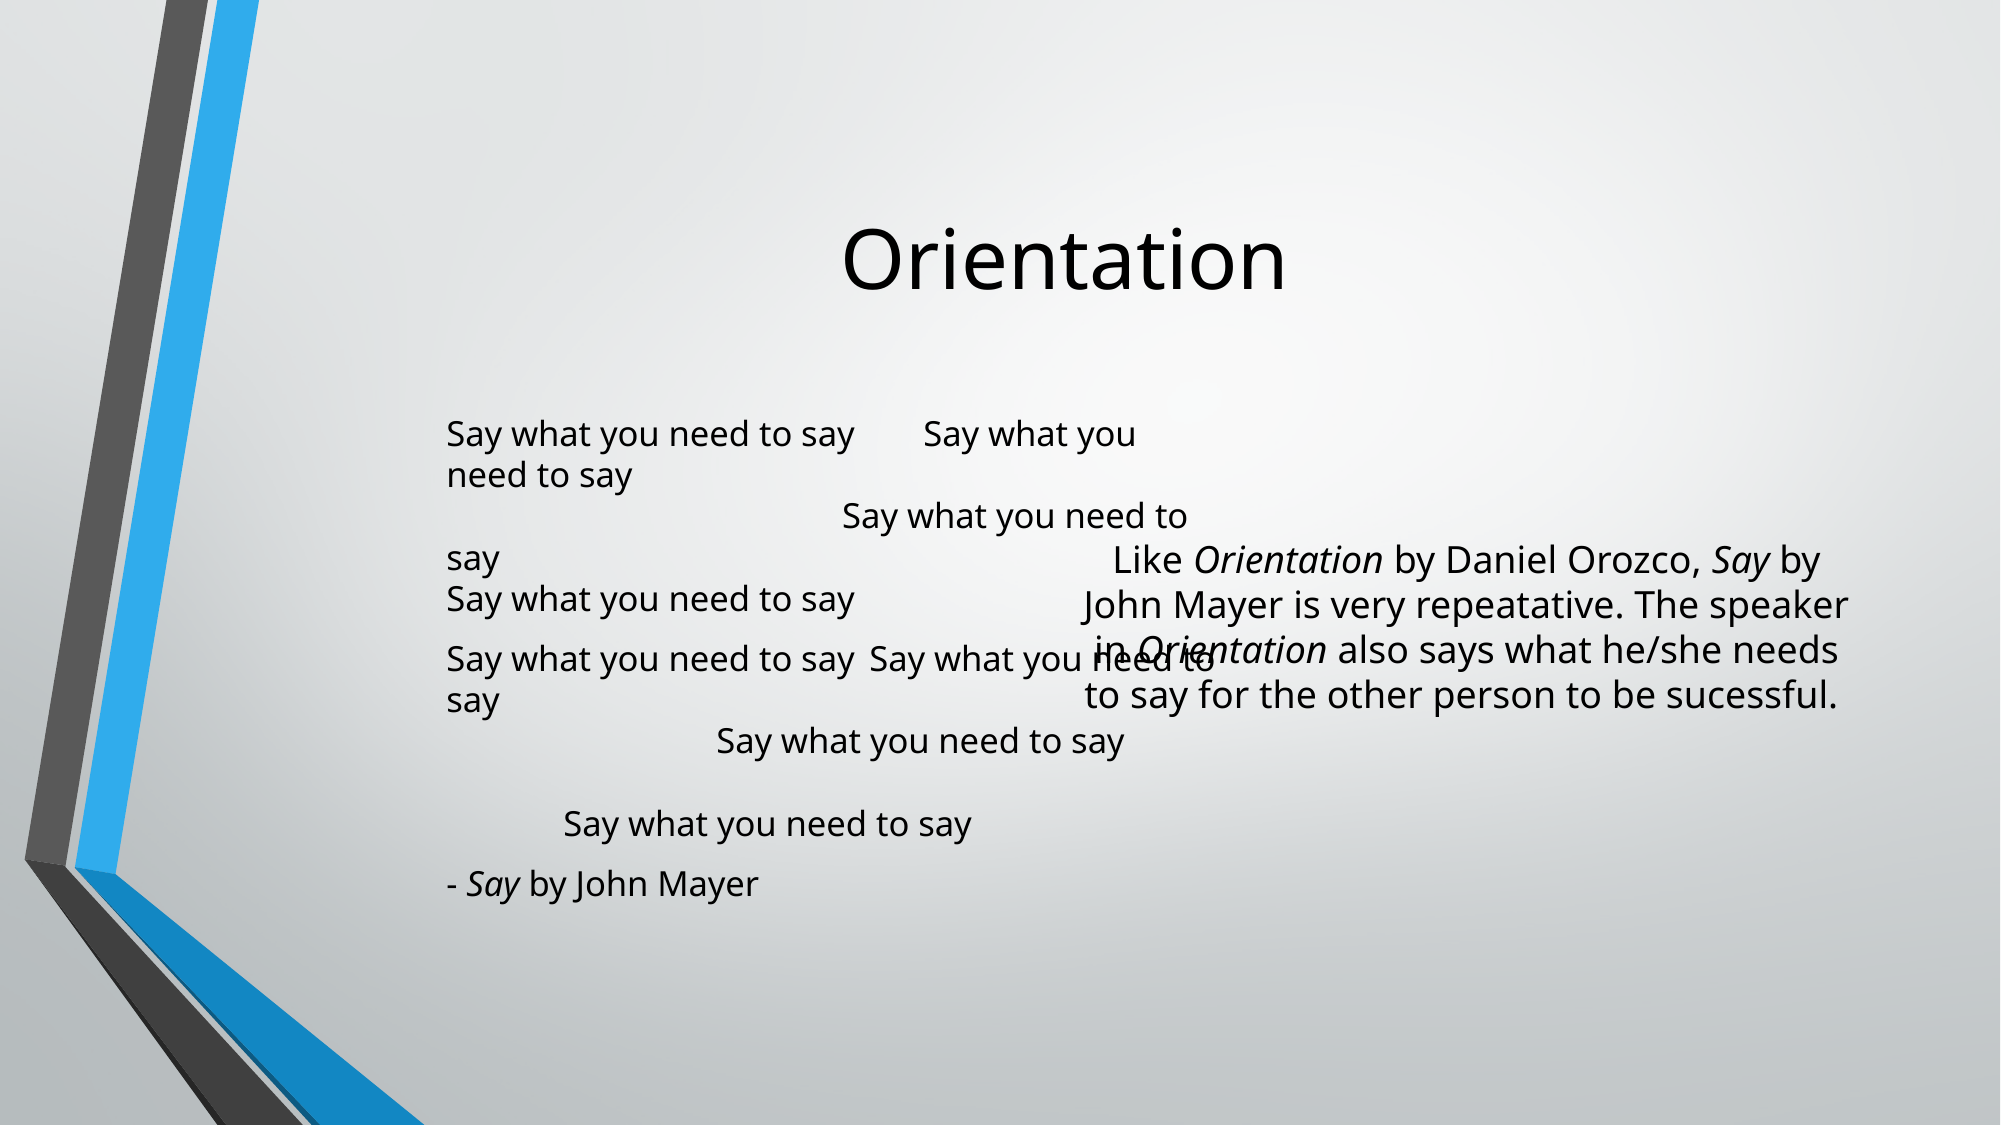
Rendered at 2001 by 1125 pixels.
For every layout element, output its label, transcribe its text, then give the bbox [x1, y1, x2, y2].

list Like Orientation by Daniel Orozco, Say by John Mayer is very repeatative. The speaker in Orientation also says what he/she needs to say for the other person to be sucessful. [1065, 369, 1869, 883]
title Orientation [243, 112, 1887, 400]
list Say what you need to say Say what you need to say Say what you need to say Say what you need to say Say what you need to say Say what you need to say Say what you need to say Say what you need to say - Say by John Mayer [431, 401, 1235, 914]
